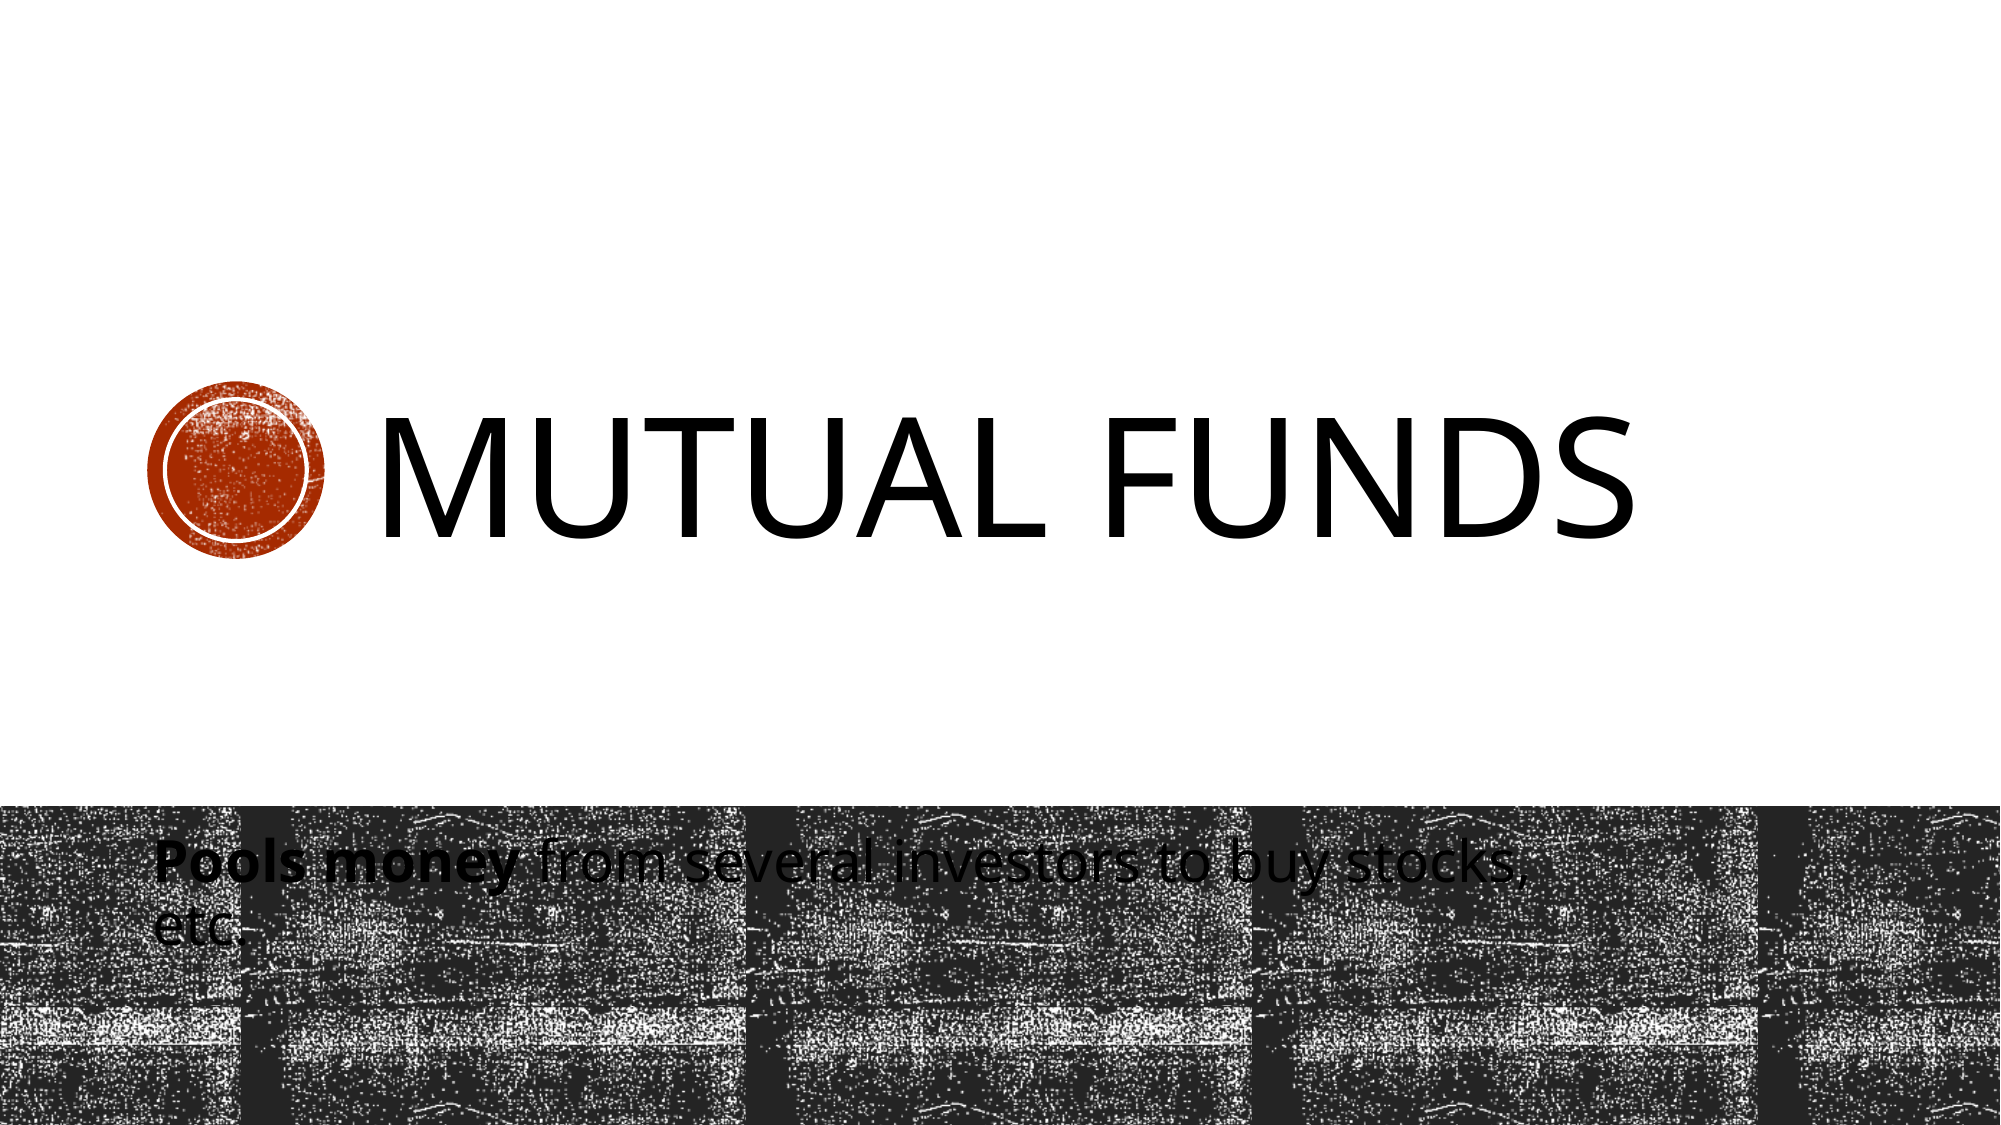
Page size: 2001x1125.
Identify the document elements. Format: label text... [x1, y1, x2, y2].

title Mutual Funds [355, 201, 1878, 779]
list Pools money from several investors to buy stocks, etc. [137, 824, 1623, 1000]
